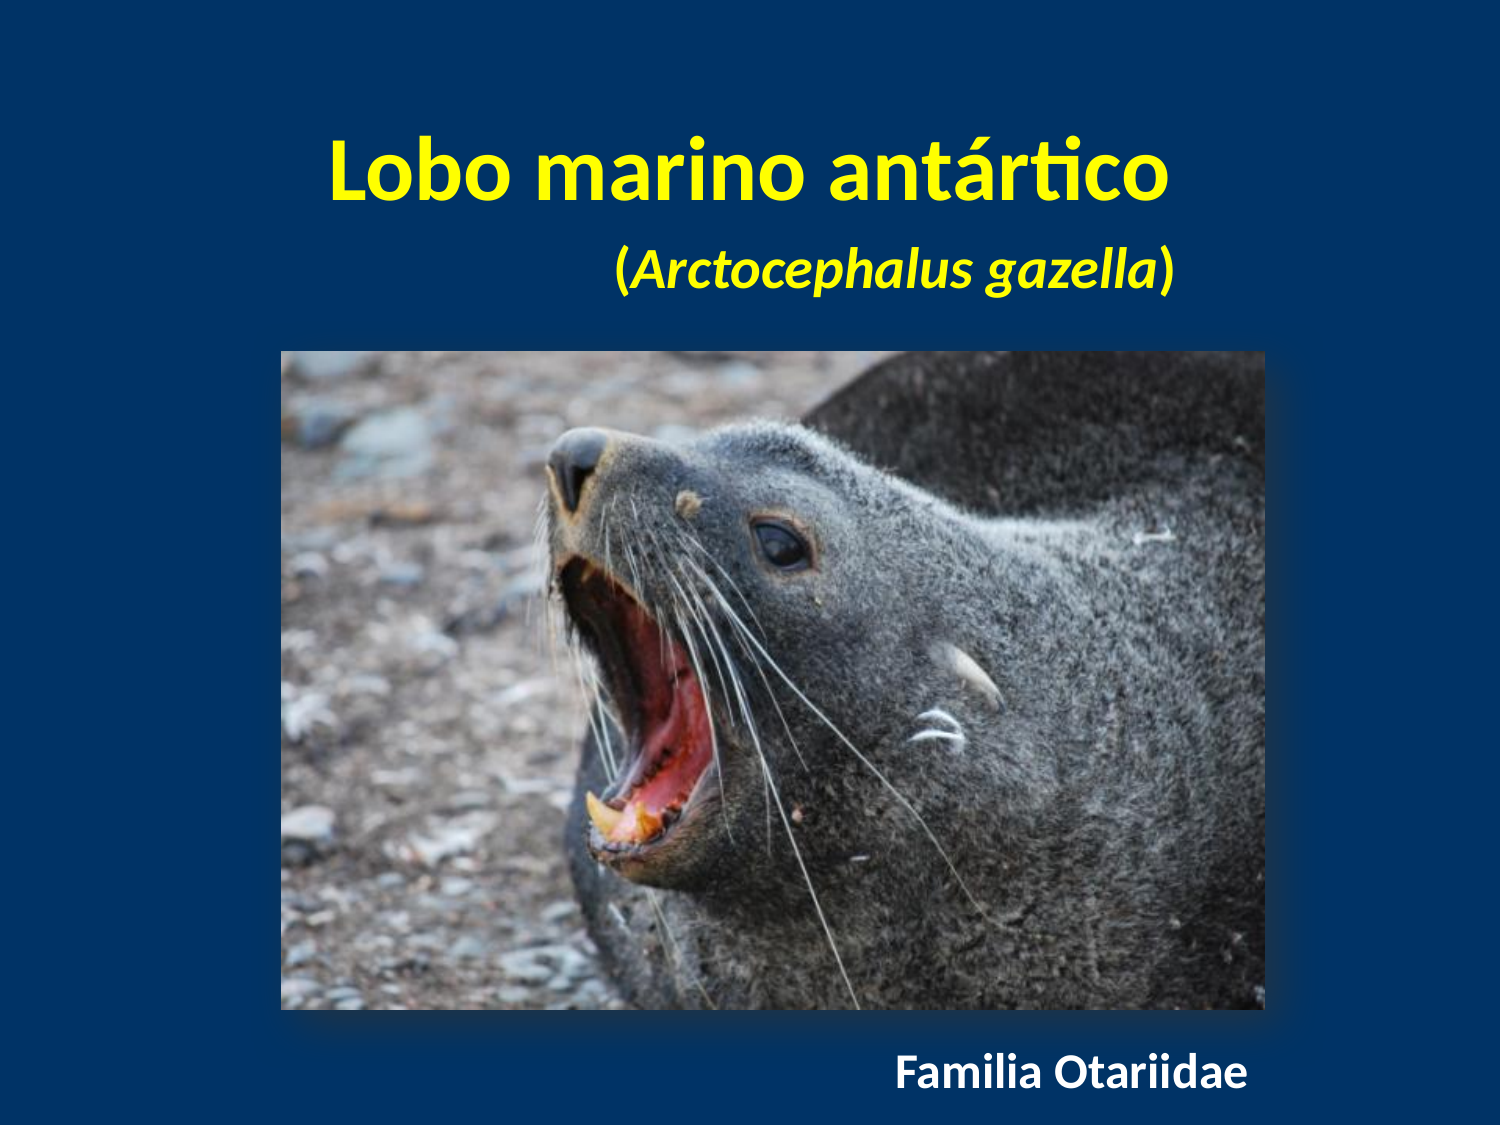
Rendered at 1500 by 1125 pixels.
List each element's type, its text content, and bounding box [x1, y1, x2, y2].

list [280, 351, 1265, 1010]
title Lobo marino antártico [75, 70, 1425, 258]
text_box Familia Otariidae [869, 1031, 1265, 1106]
text_box (Arctocephalus gazella) [598, 222, 1192, 308]
